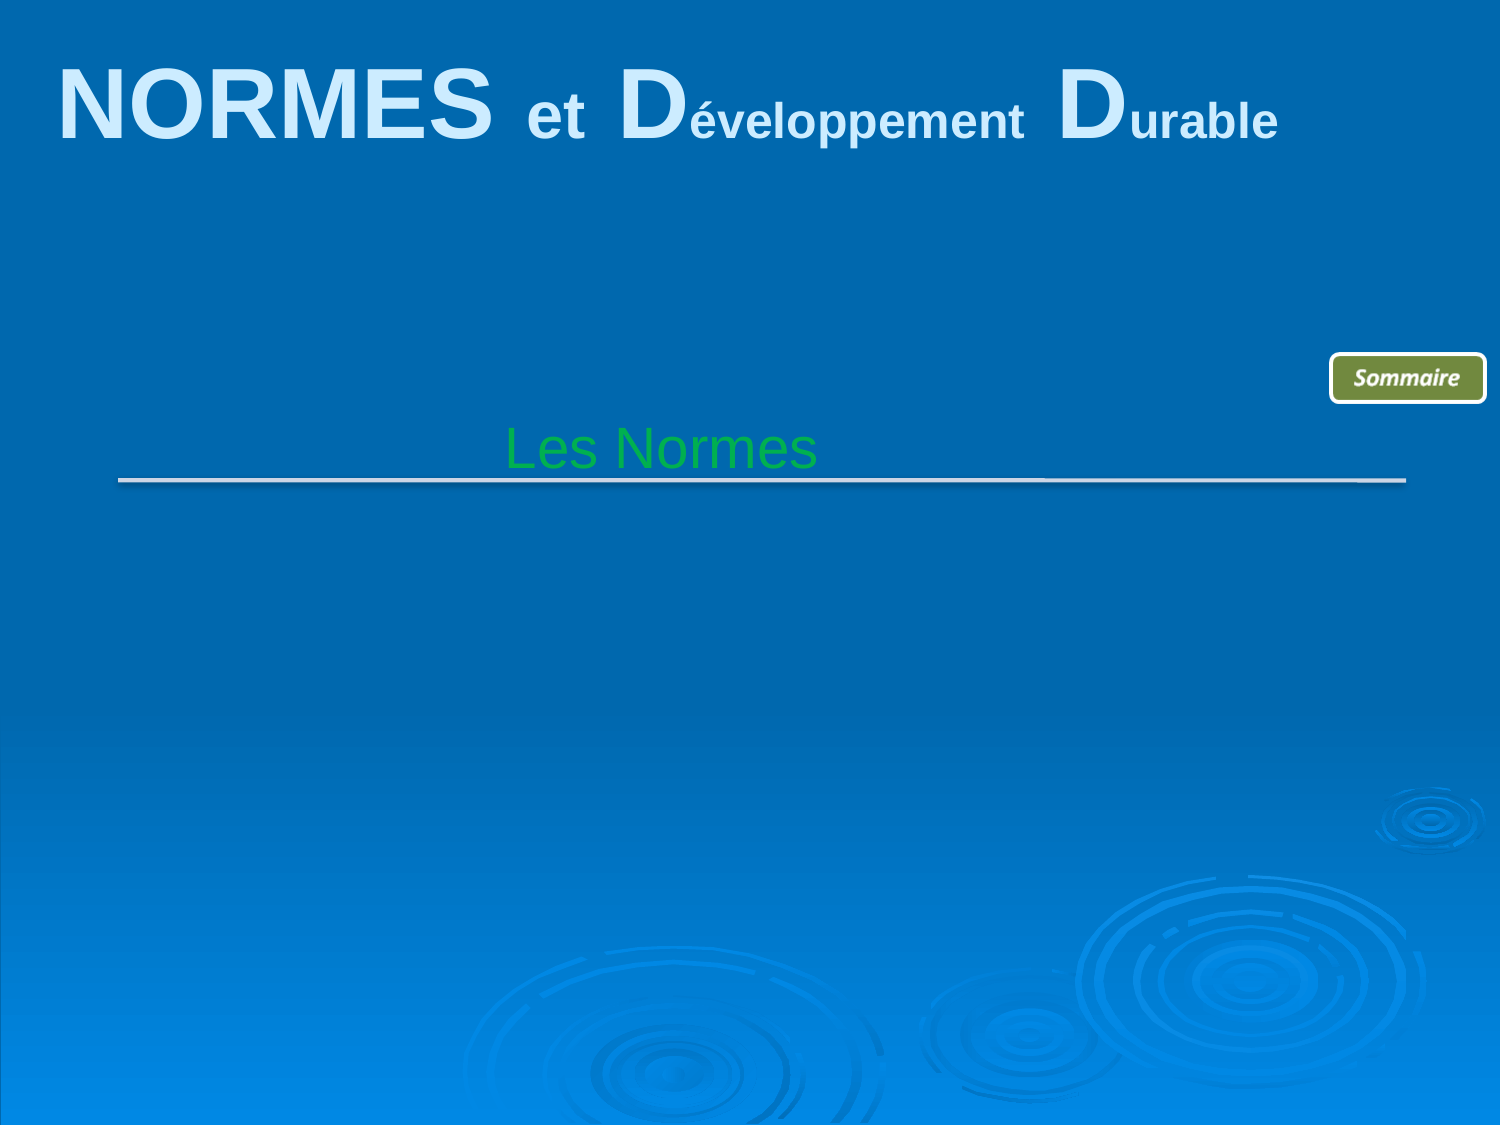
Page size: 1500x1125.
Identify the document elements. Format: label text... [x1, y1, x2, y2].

title Les Normes [105, 398, 1219, 493]
text_box NORMES et Développement Durable [0, 0, 1336, 187]
picture [1328, 351, 1489, 405]
